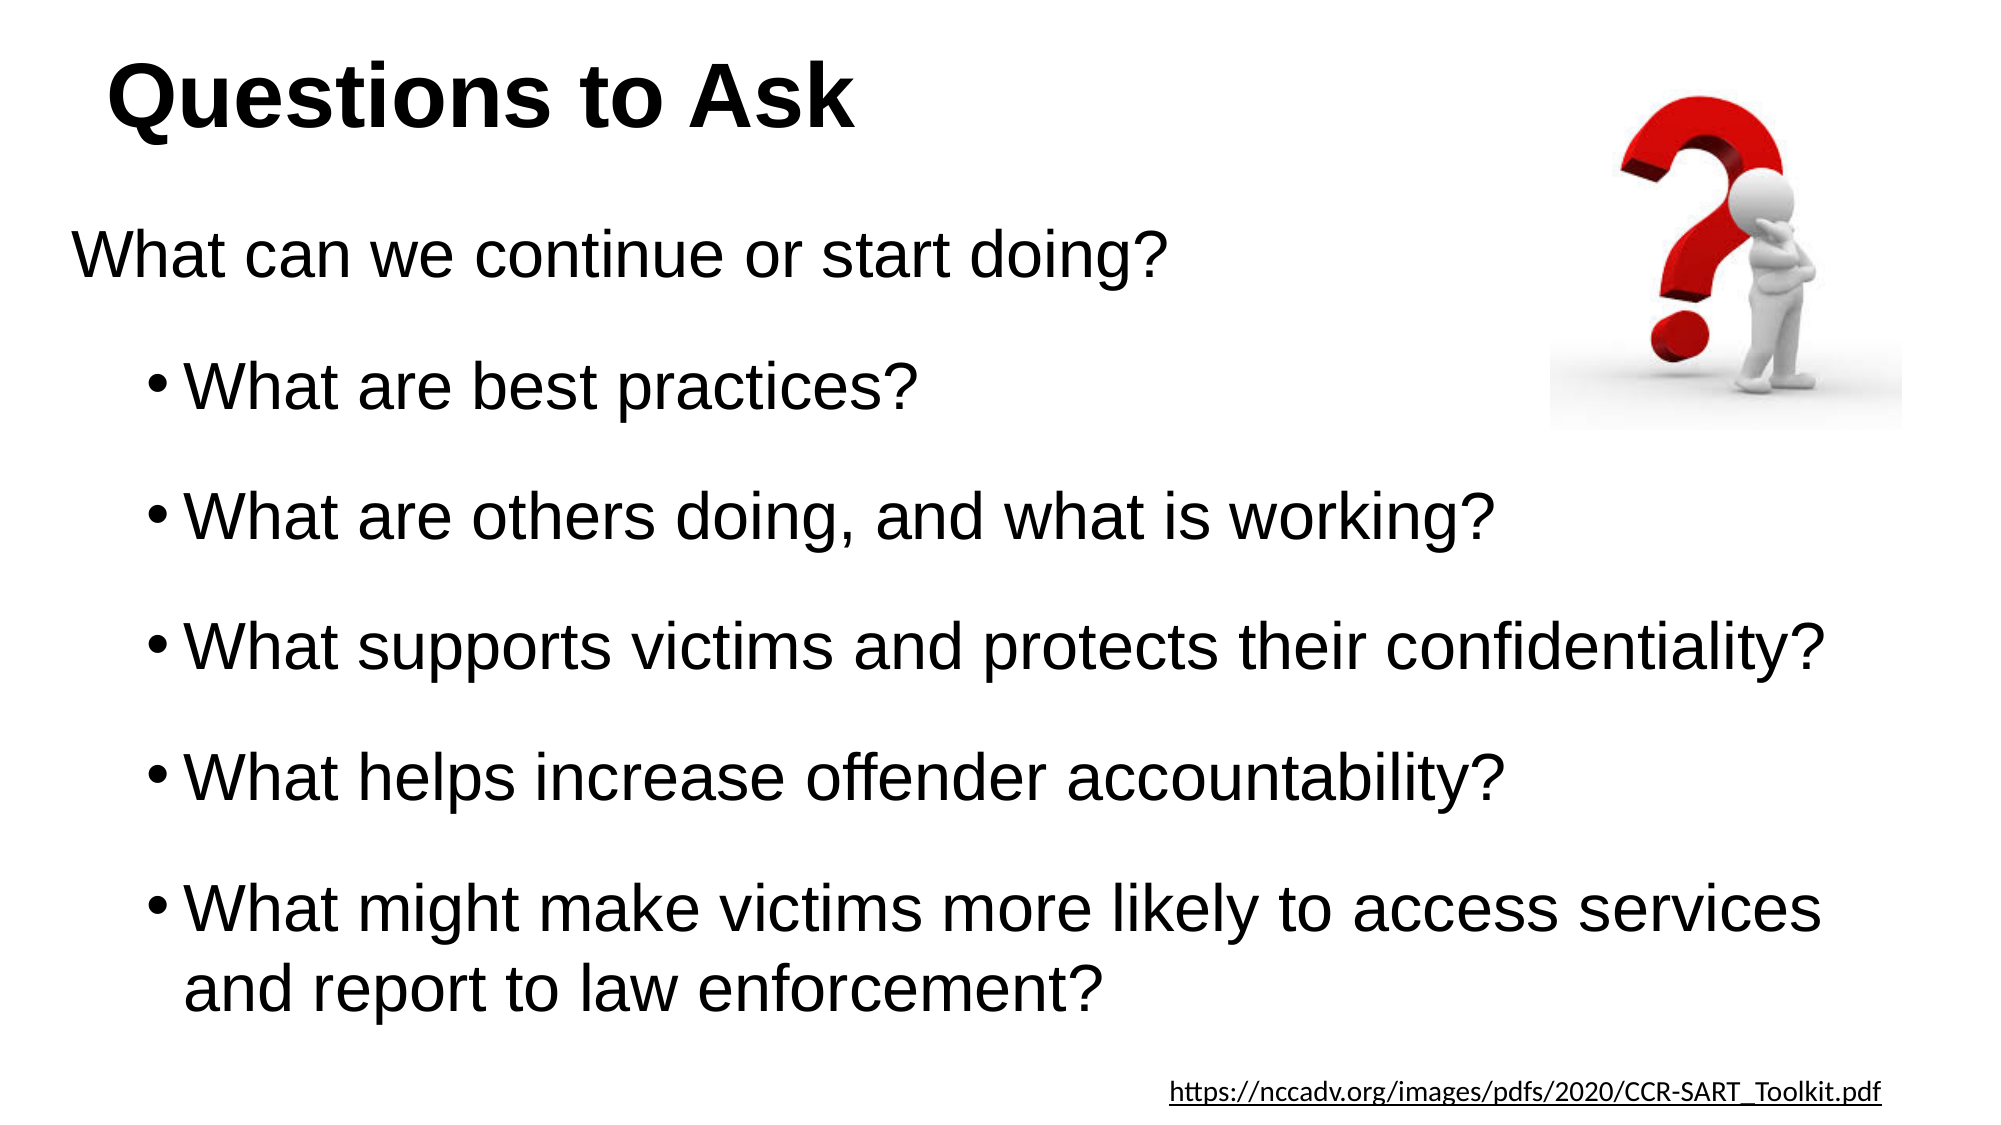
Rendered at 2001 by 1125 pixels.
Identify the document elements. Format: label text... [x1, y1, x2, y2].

title Questions to Ask [91, 32, 1863, 163]
list What can we continue or start doing? What are best practices? What are others doing, and what is working? What supports victims and protects their confidentiality? What helps increase offender accountability? What might make victims more likely to access services and report to law enforcement? [56, 212, 1944, 1066]
picture [1550, 77, 1902, 430]
text_box https://nccadv.org/images/pdfs/2020/CCR-SART_Toolkit.pdf [1154, 1065, 1944, 1115]
